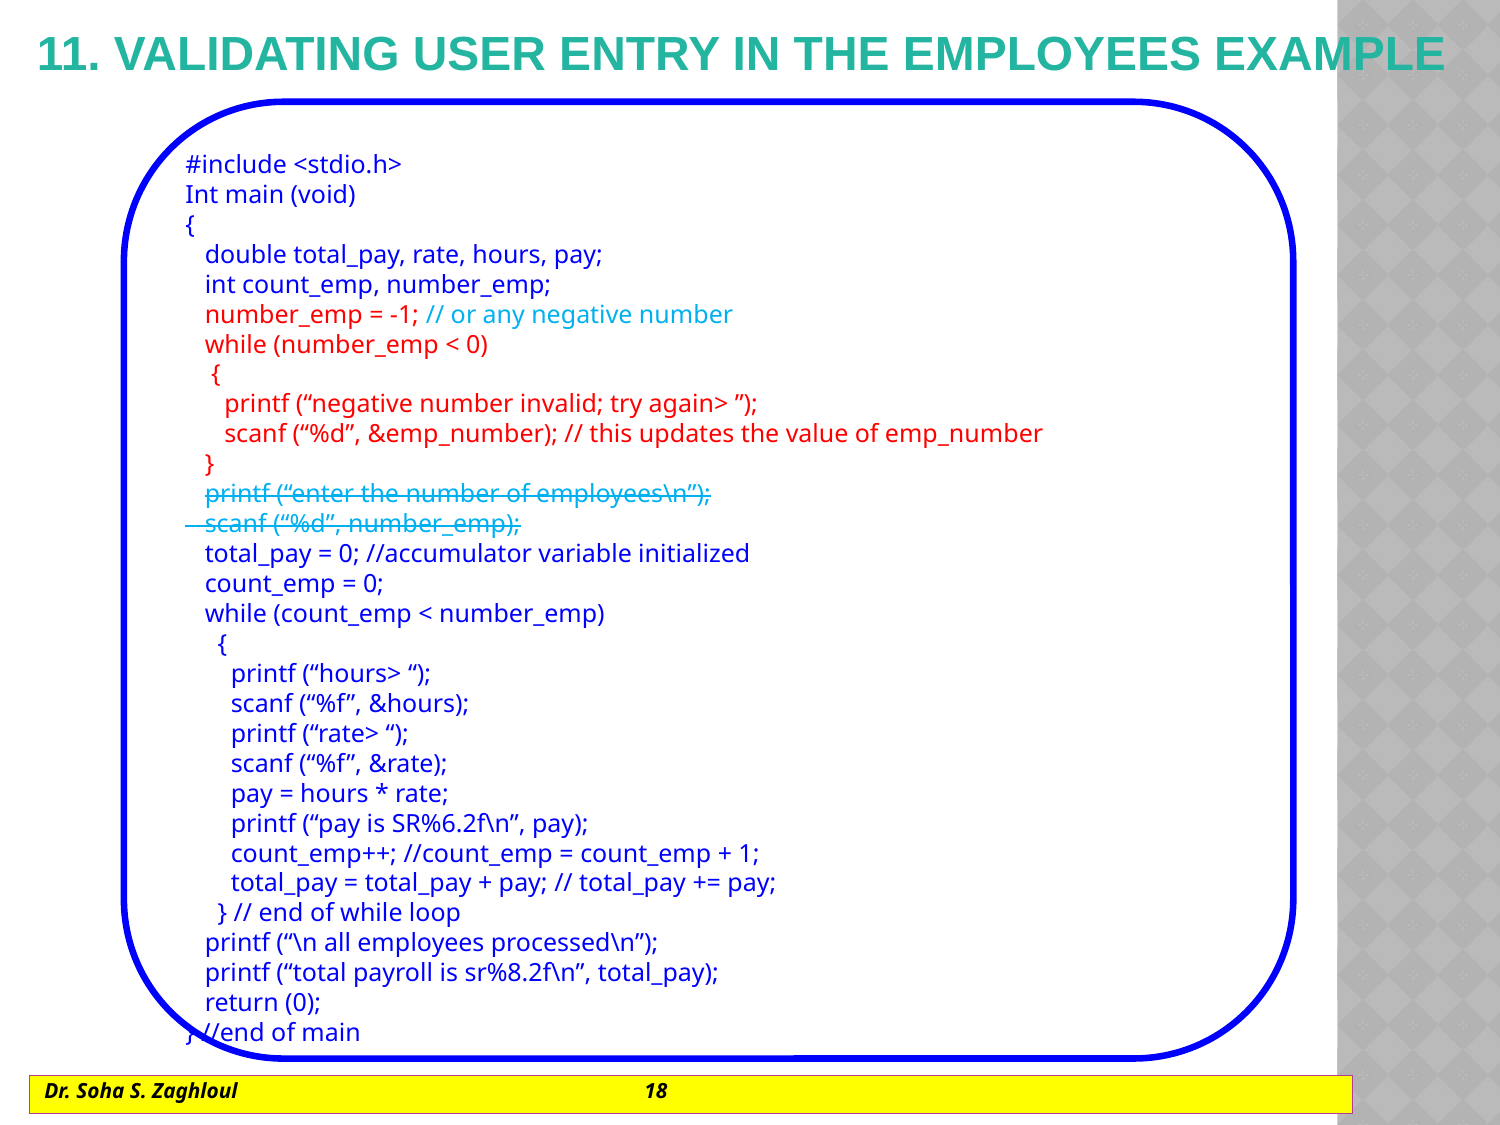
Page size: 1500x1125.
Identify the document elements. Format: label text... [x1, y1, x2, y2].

text_box #include <stdio.h> Int main (void) { double total_pay, rate, hours, pay; int count_emp, number_emp; number_emp = -1; // or any negative number while (number_emp < 0) { printf (“negative number invalid; try again> ”); scanf (“%d”, &emp_number); // this updates the value of emp_number } printf (“enter the number of employees\n”); scanf (“%d”, number_emp); total_pay = 0; //accumulator variable initialized count_emp = 0; while (count_emp < number_emp) { printf (“hours> “); scanf (“%f”, &hours); printf (“rate> “); scanf (“%f”, &rate); pay = hours * rate; printf (“pay is SR%6.2f\n”, pay); count_emp++; //count_emp = count_emp + 1; total_pay = total_pay + pay; // total_pay += pay; } // end of while loop printf (“\n all employees processed\n”); printf (“total payroll is sr%8.2f\n”, total_pay); return (0); } //end of main [120, 98, 1297, 1062]
text_box Dr. Soha S. Zaghloul 18 [29, 1075, 1353, 1114]
title 11. Validating user entry in the employees example [29, 19, 1459, 81]
